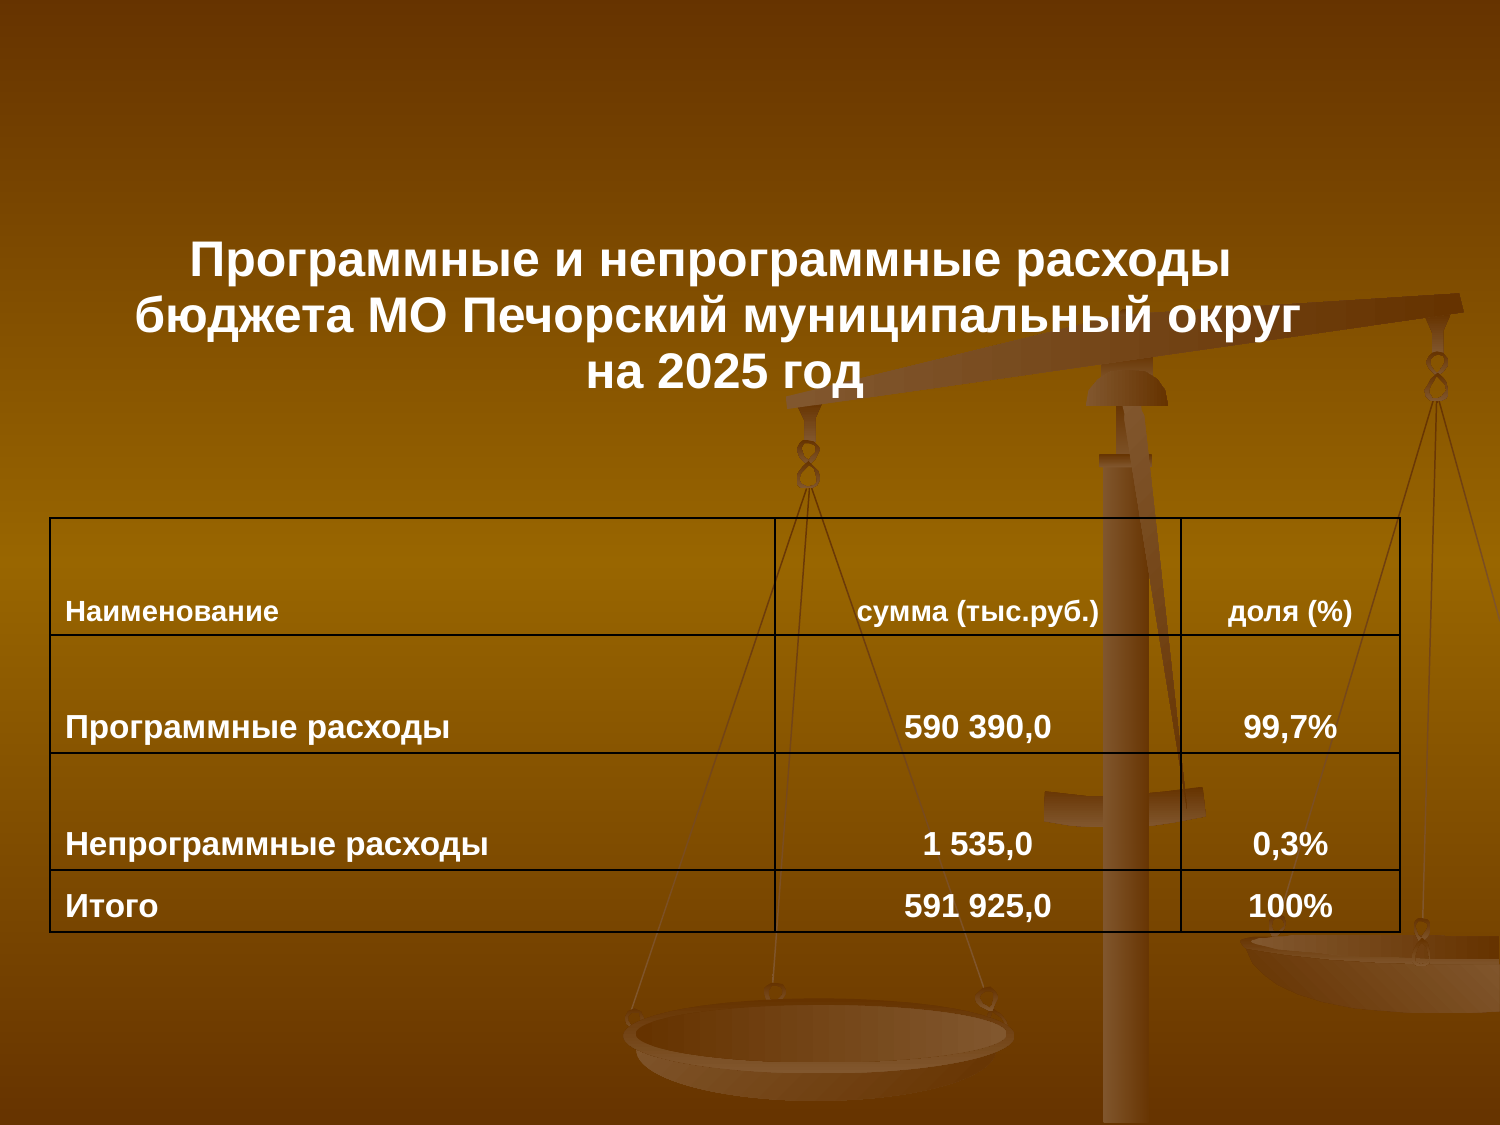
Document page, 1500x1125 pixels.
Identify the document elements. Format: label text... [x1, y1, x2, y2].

table_cell Наименование [51, 519, 774, 634]
table_cell доля (%) [1182, 519, 1399, 634]
table_header Программные и непрограммные расходы бюджета МО Печорский муниципальный округ на 2025 год [50, 163, 1400, 517]
table_cell 1 535,0 [776, 754, 1180, 869]
table_cell 100% [1182, 871, 1399, 931]
table_cell Итого [51, 871, 774, 931]
table_cell 99,7% [1182, 636, 1399, 752]
table_cell 0,3% [1182, 754, 1399, 869]
table_cell 590 390,0 [776, 636, 1180, 752]
table_cell Непрограммные расходы [51, 754, 774, 869]
table_cell сумма (тыс.руб.) [776, 519, 1180, 634]
table_cell 591 925,0 [776, 871, 1180, 931]
table_cell Программные расходы [51, 636, 774, 752]
